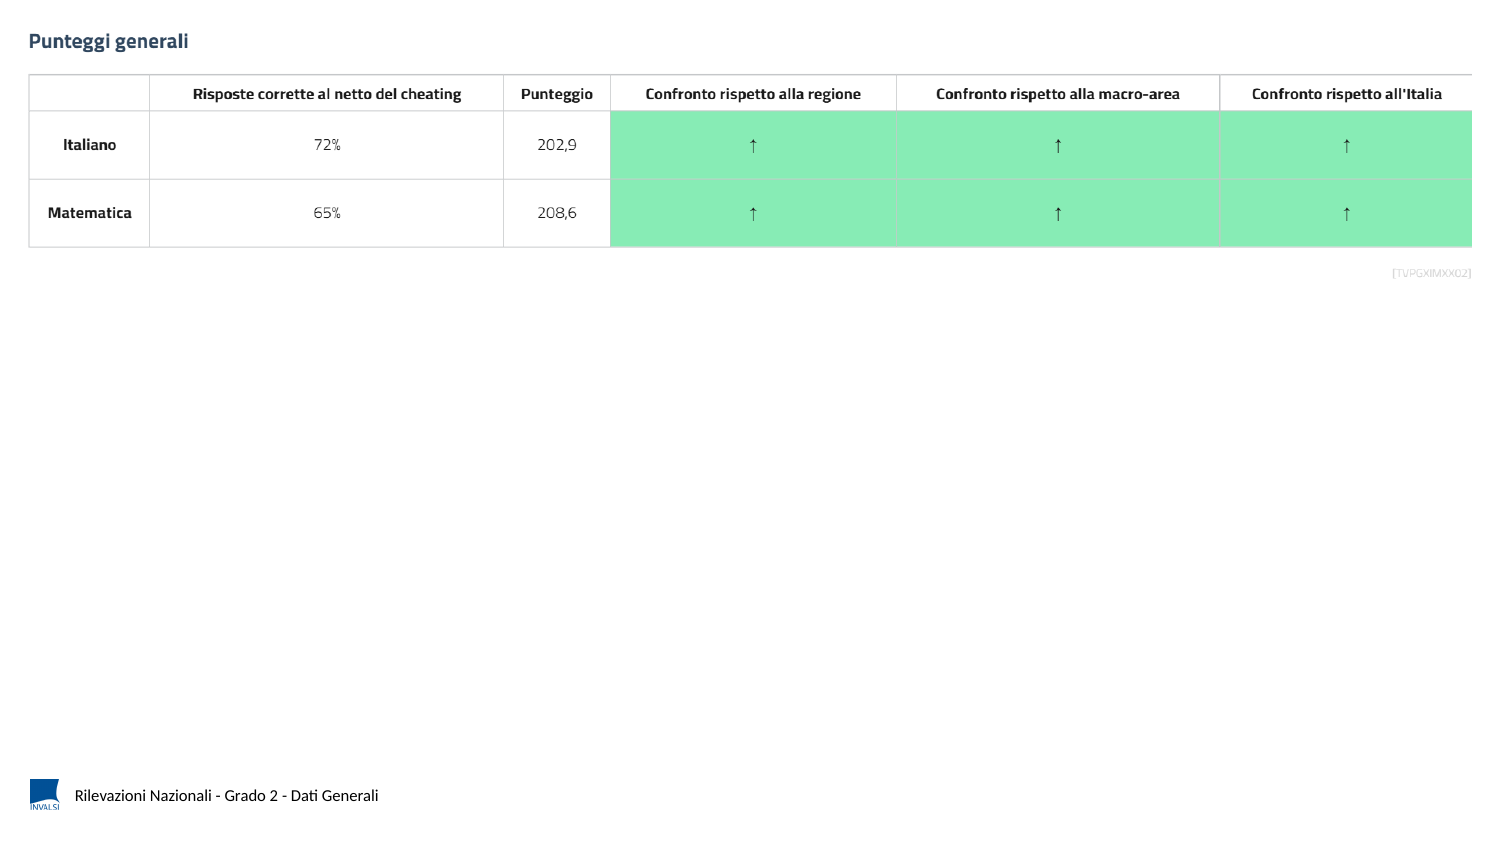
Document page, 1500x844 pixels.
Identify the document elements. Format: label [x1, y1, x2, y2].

picture [0, 0, 1500, 363]
picture [29, 779, 60, 810]
